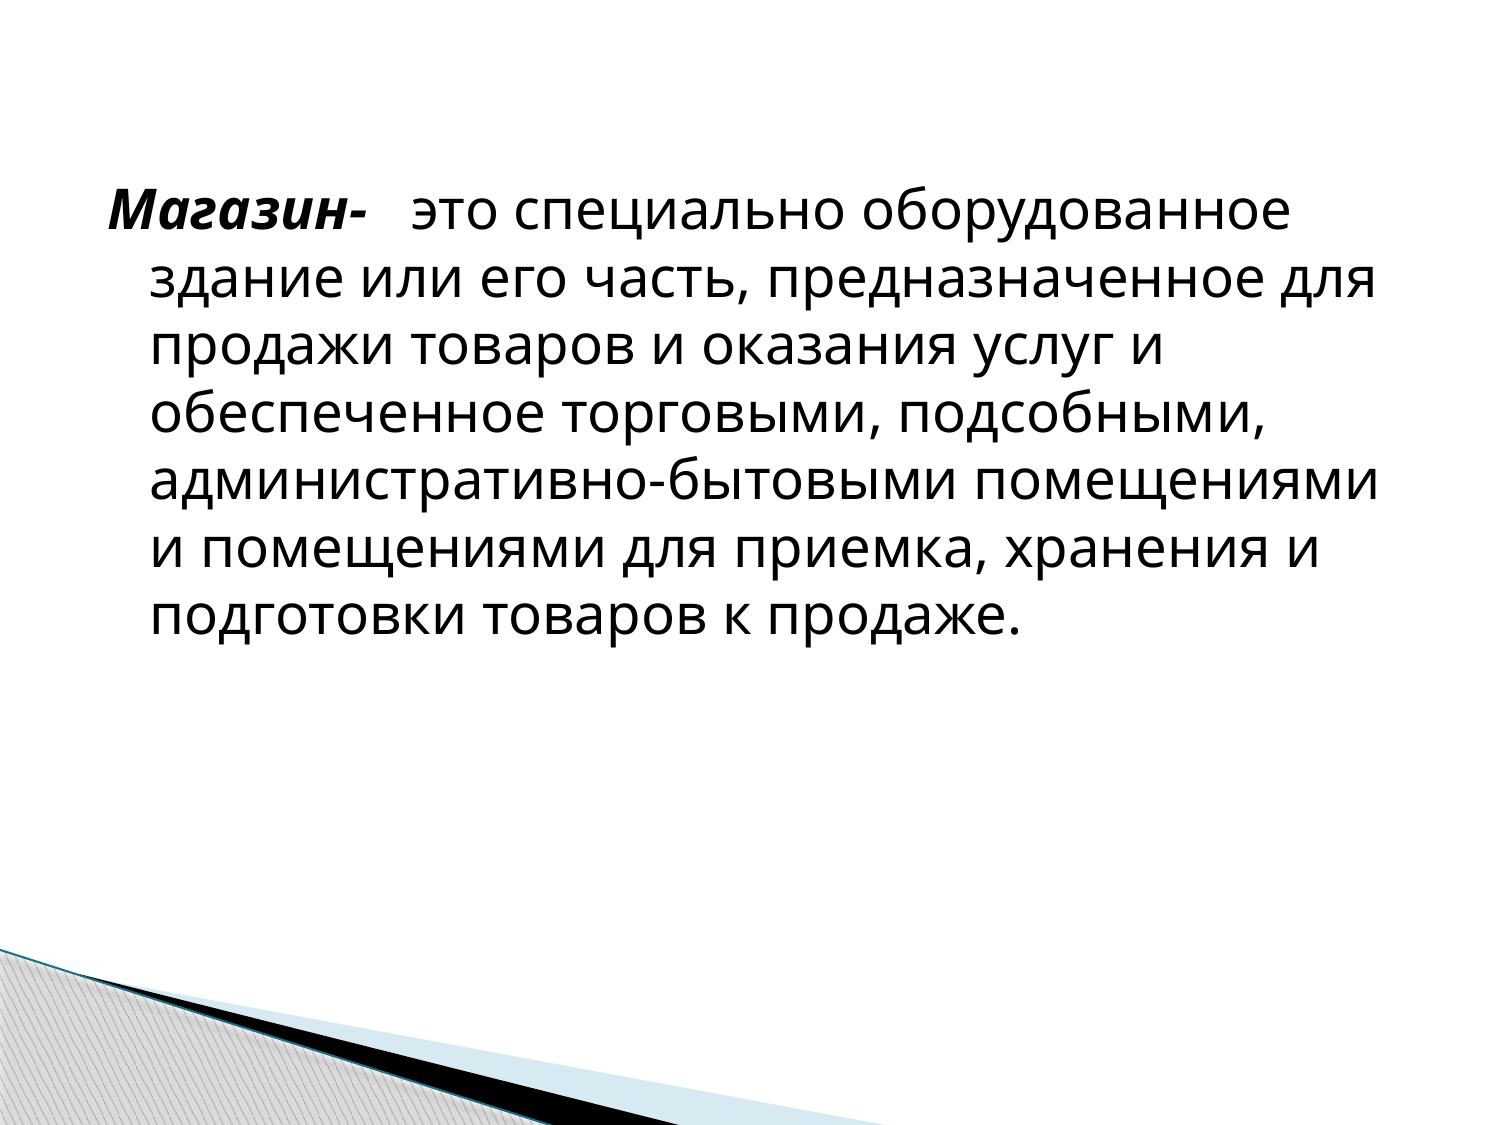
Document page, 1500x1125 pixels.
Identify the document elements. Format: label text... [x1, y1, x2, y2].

list Магазин- это специально оборудованное здание или его часть, предназначенное для продажи товаров и оказания услуг и обеспеченное торговыми, подсобными, административно-бытовыми помещениями и помещениями для приемка, хранения и подготовки товаров к продаже. [75, 90, 1425, 1005]
